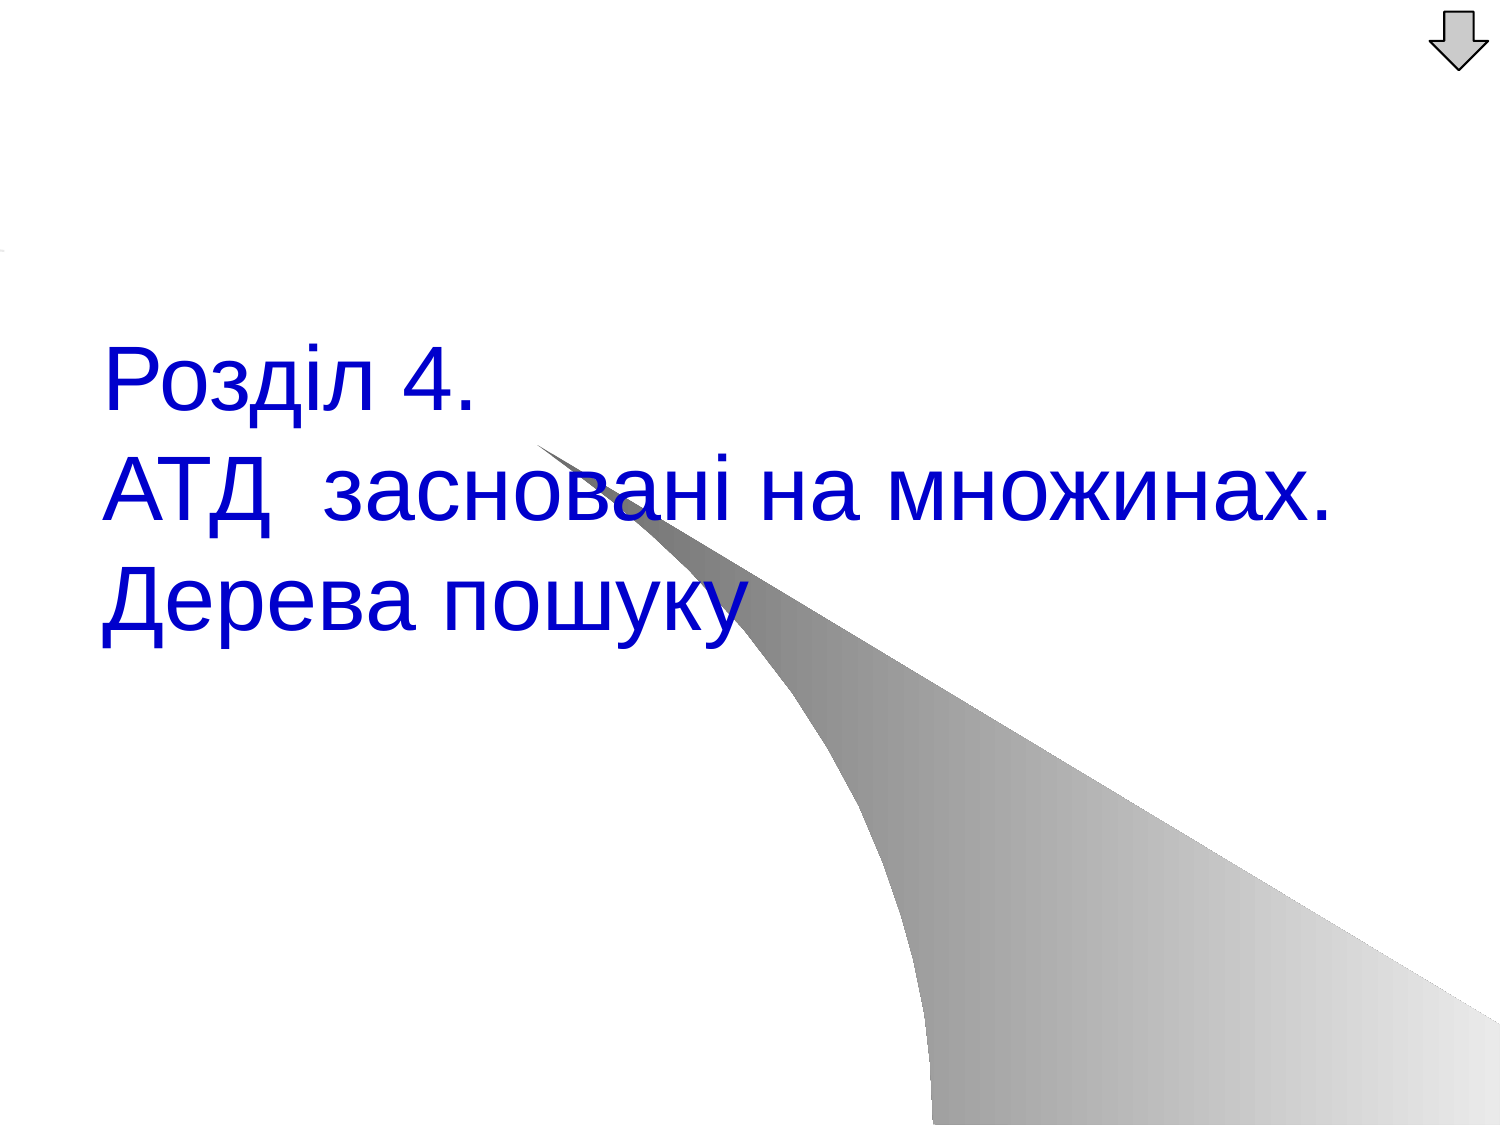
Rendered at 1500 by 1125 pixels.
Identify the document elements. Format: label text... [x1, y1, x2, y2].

text_box [1429, 11, 1489, 71]
title Розділ 4. АТД засновані на множинах. Дерева пошуку [87, 287, 1438, 657]
